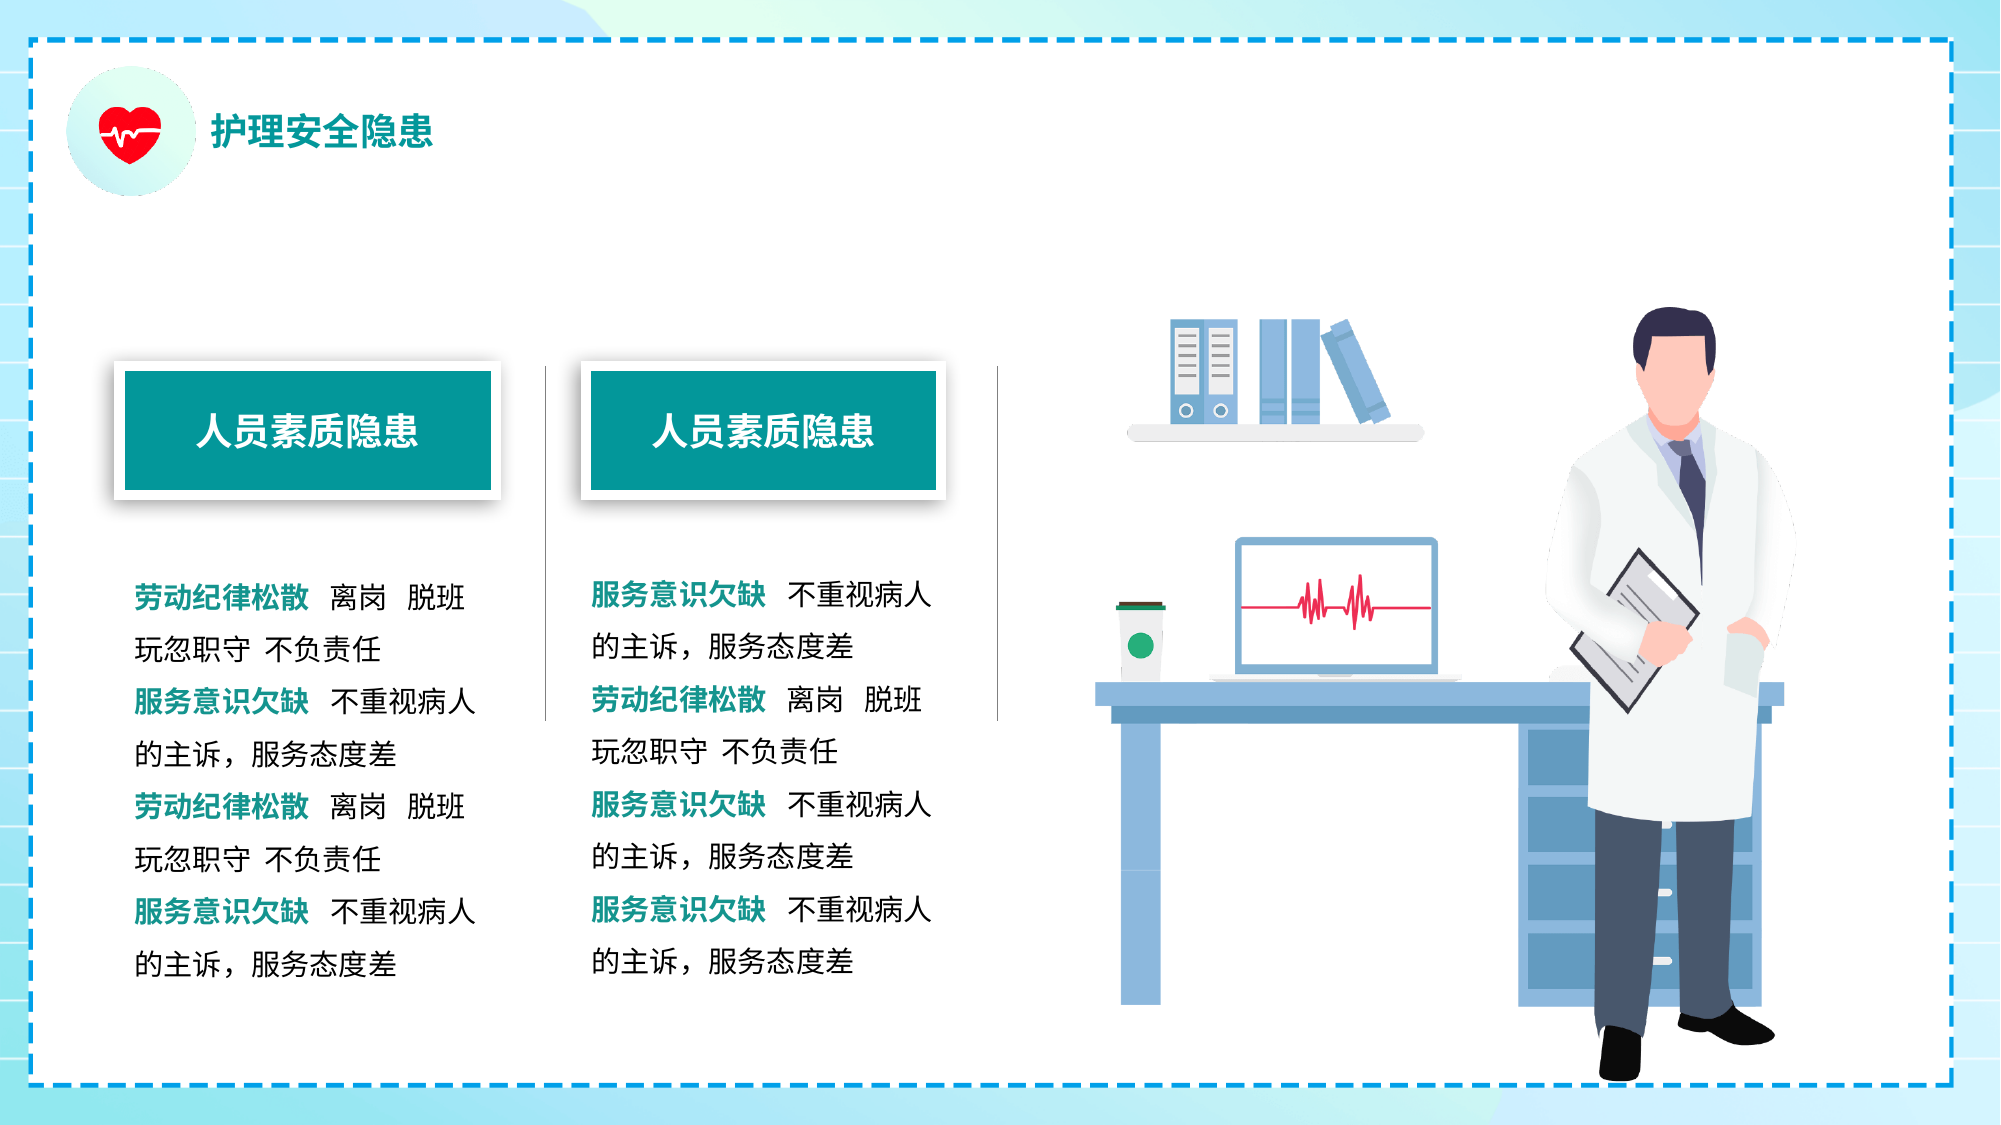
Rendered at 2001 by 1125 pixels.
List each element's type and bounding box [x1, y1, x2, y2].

text_box [576, 495, 951, 985]
picture [0, 0, 2000, 1125]
text_box [119, 495, 496, 988]
